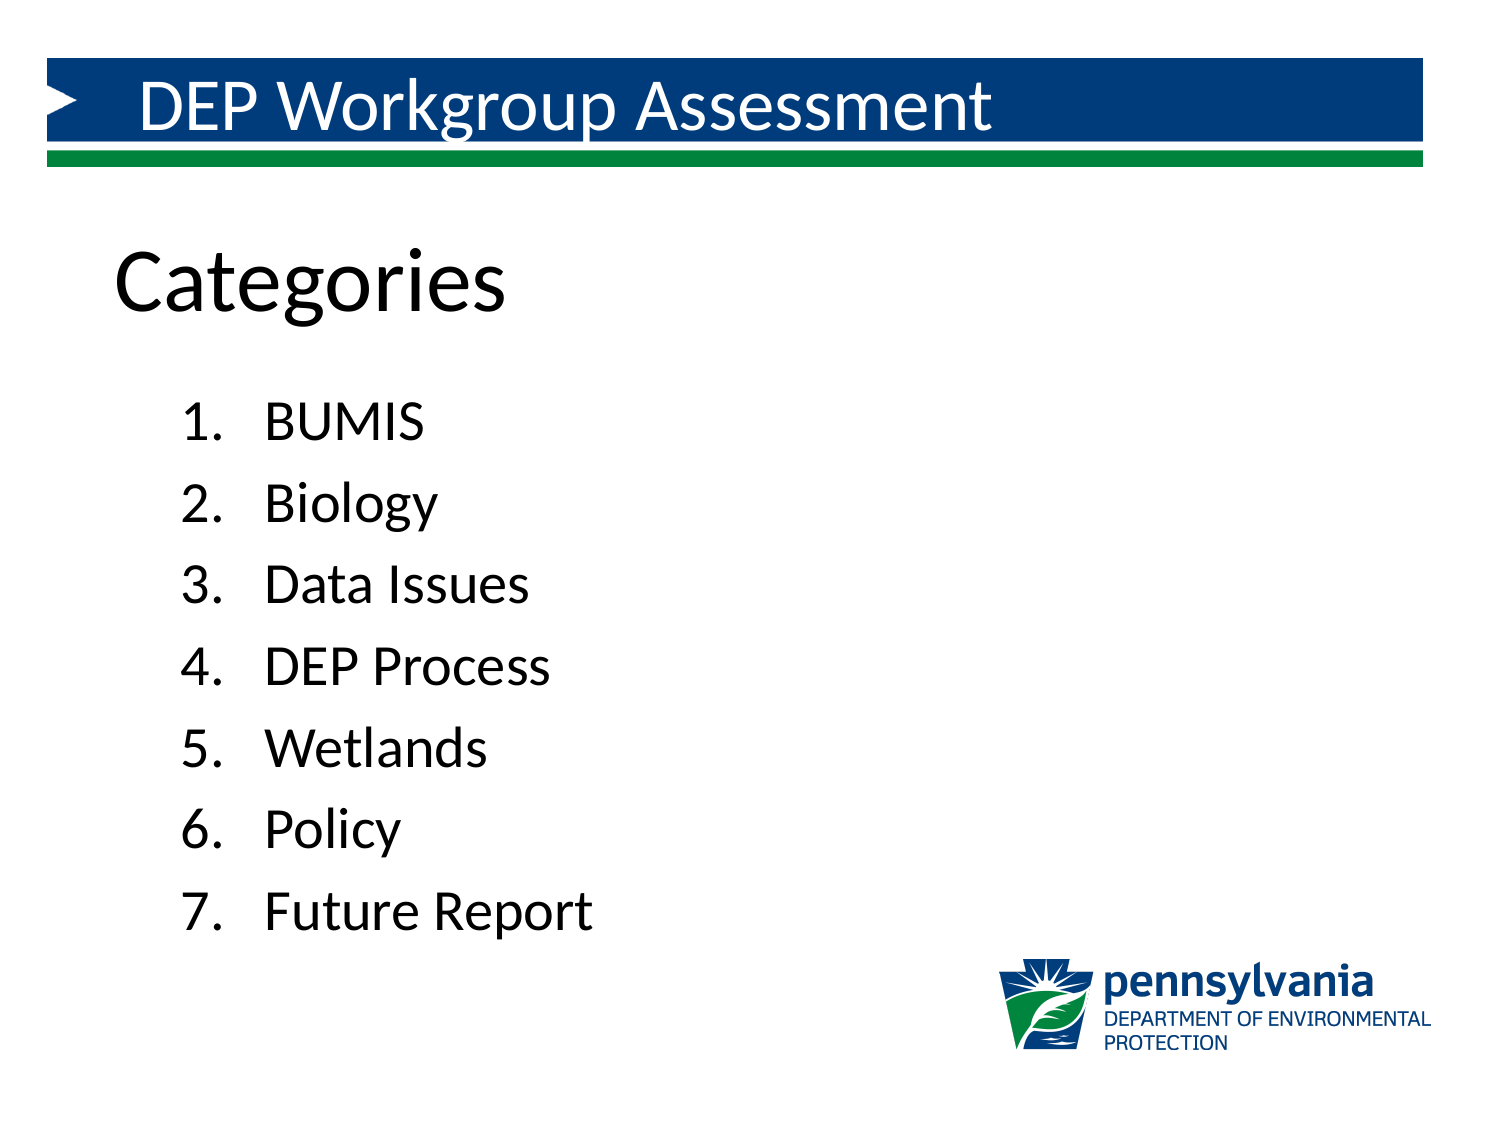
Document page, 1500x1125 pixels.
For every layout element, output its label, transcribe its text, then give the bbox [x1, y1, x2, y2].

list Categories BUMIS Biology Data Issues DEP Process Wetlands Policy Future Report [99, 212, 1404, 1025]
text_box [47, 58, 1423, 167]
picture [999, 958, 1431, 1051]
